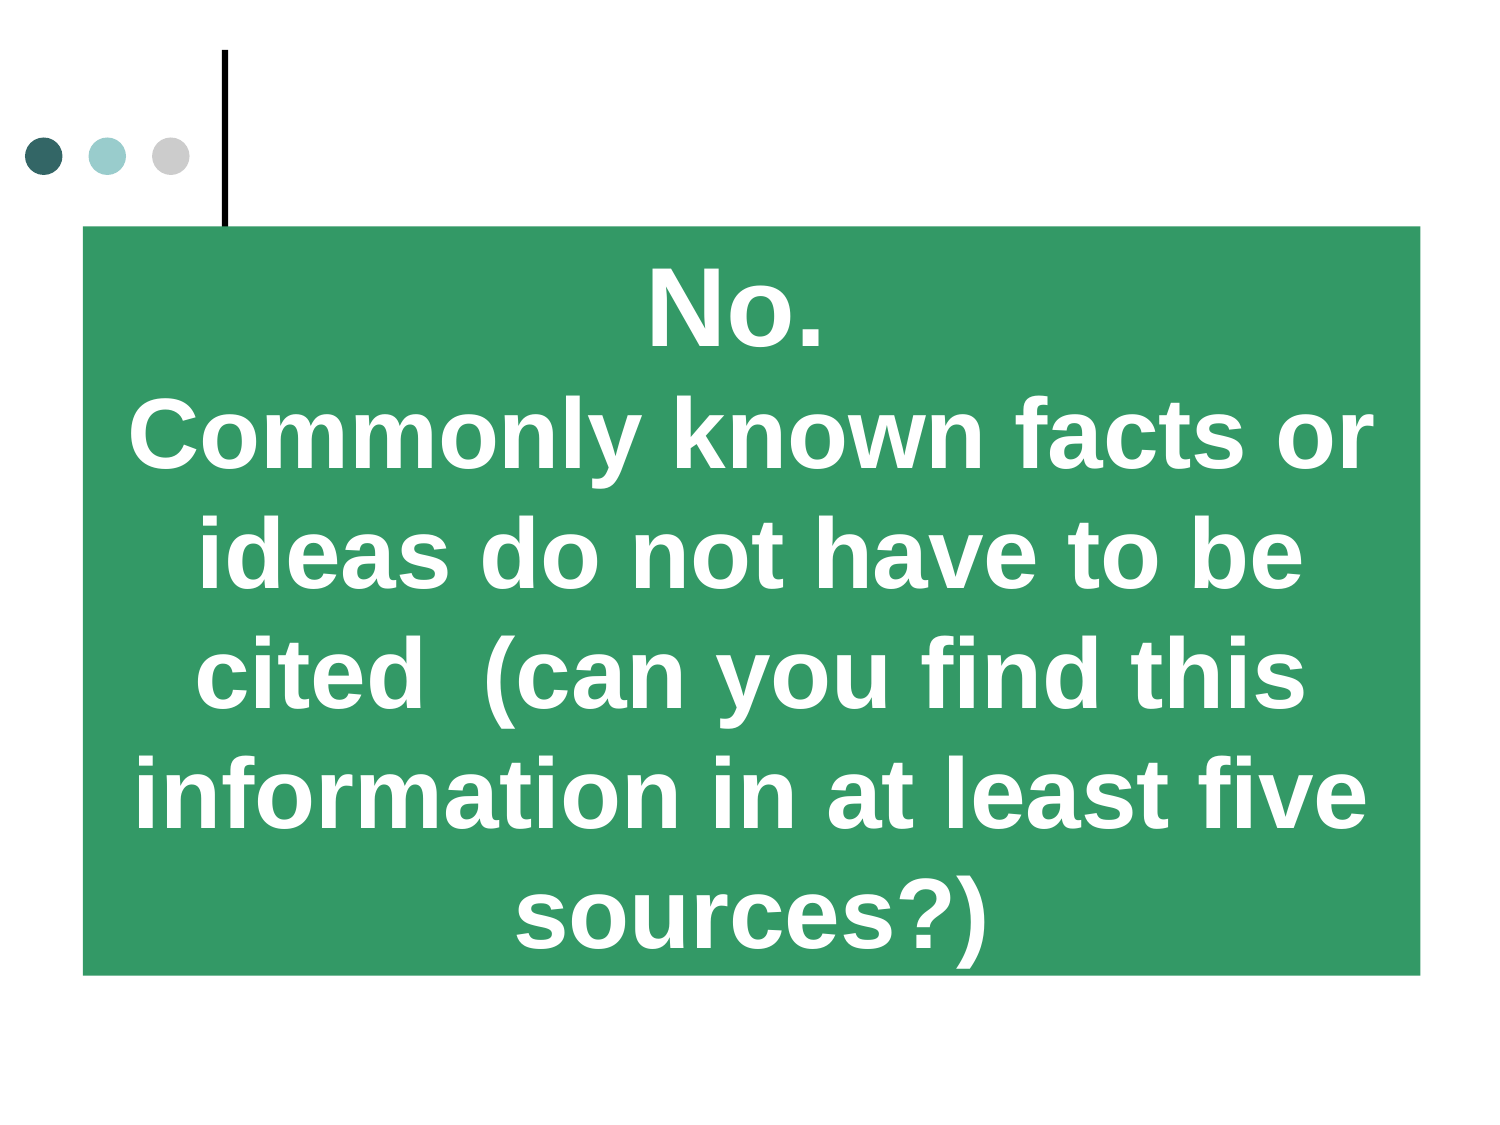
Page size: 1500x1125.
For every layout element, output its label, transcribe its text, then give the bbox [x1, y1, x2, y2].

text_box No. Commonly known facts or ideas do not have to be cited (can you find this information in at least five sources?) [82, 226, 1421, 976]
